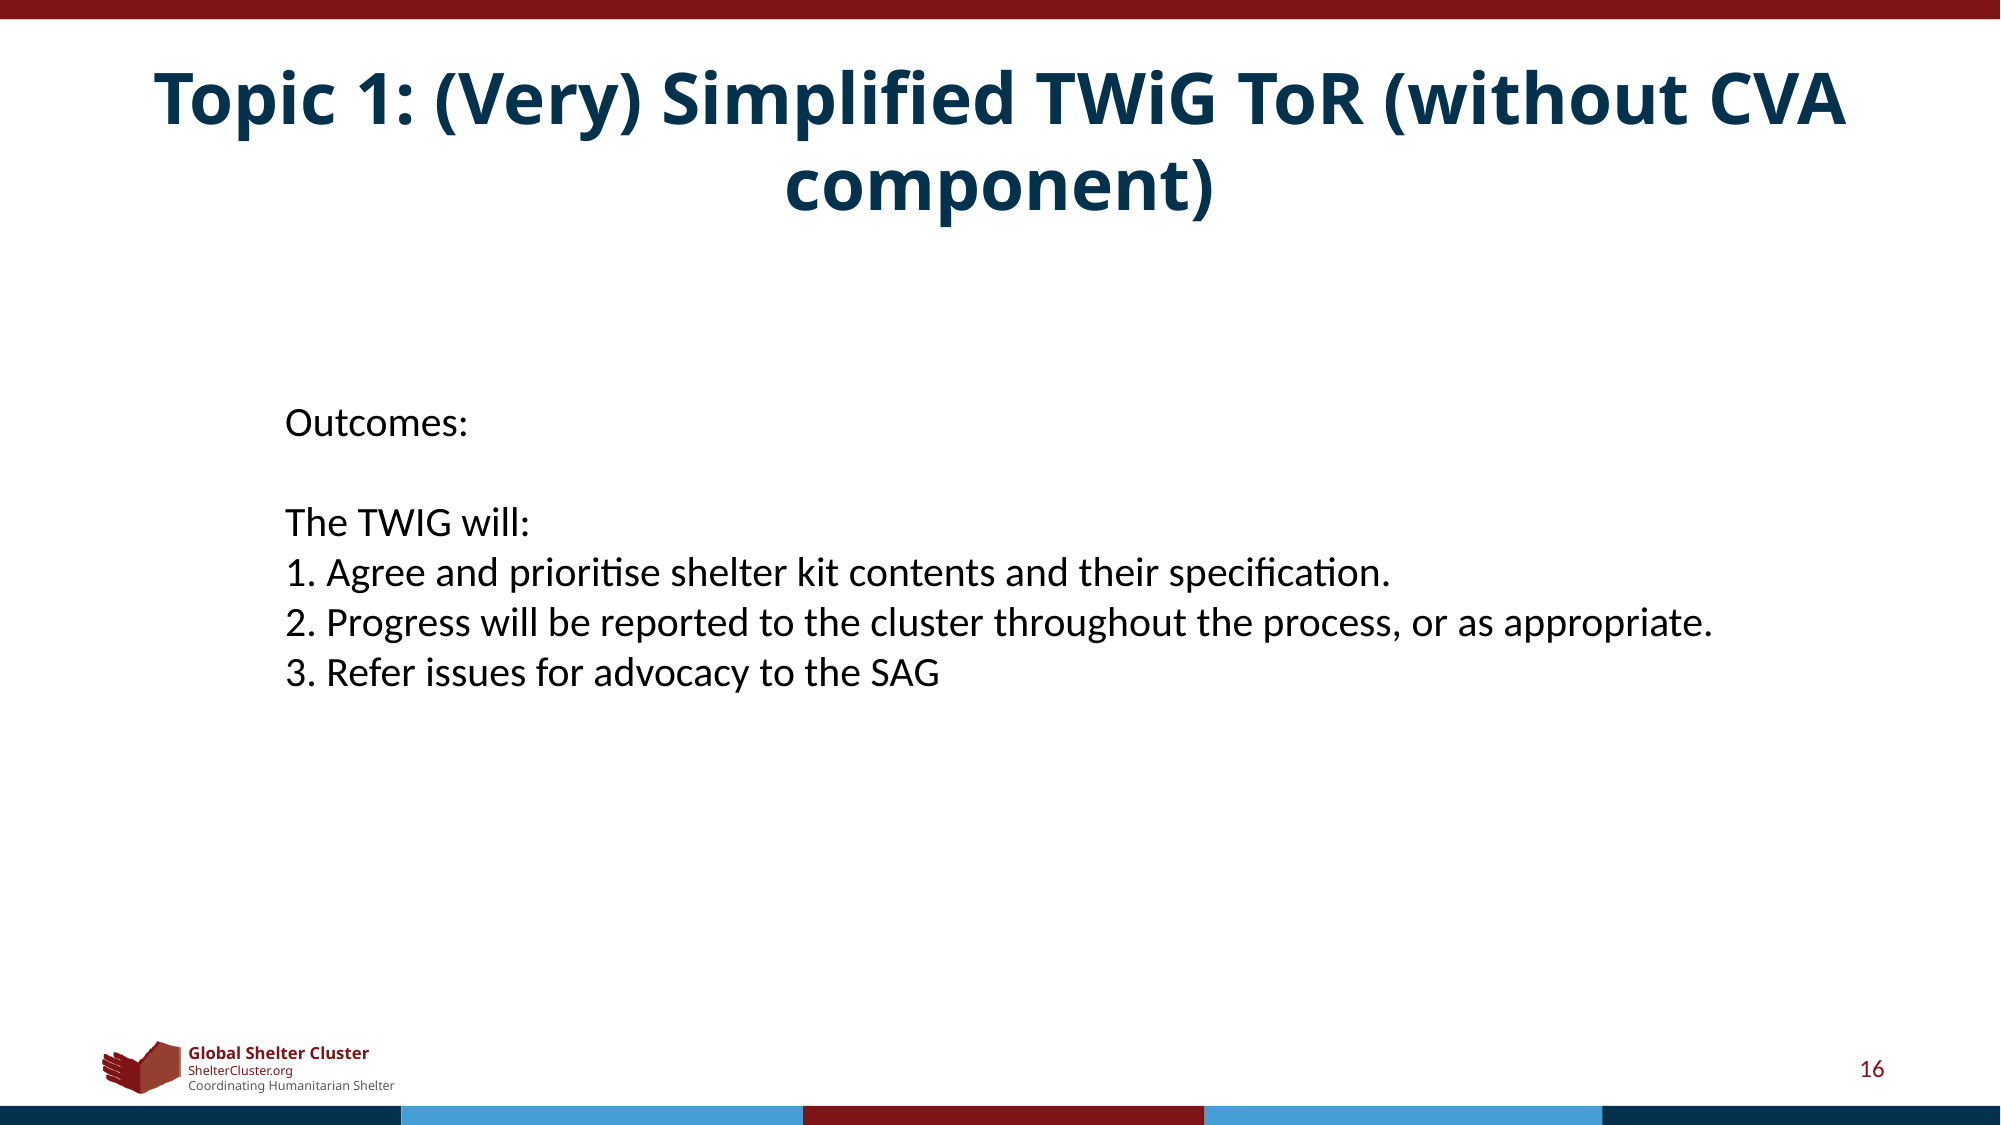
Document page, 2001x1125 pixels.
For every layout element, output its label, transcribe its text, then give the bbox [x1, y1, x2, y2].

picture [102, 1041, 181, 1094]
title Topic 1: (Very) Simplified TWiG ToR (without CVA component) [99, 45, 1900, 233]
slide_number 16 [1433, 1037, 1900, 1098]
text_box Outcomes: The TWIG will: 1. Agree and prioritise shelter kit contents and their specification. 2. Progress will be reported to the cluster throughout the process, or as appropriate. 3. Refer issues for advocacy to the SAG [270, 387, 1730, 748]
